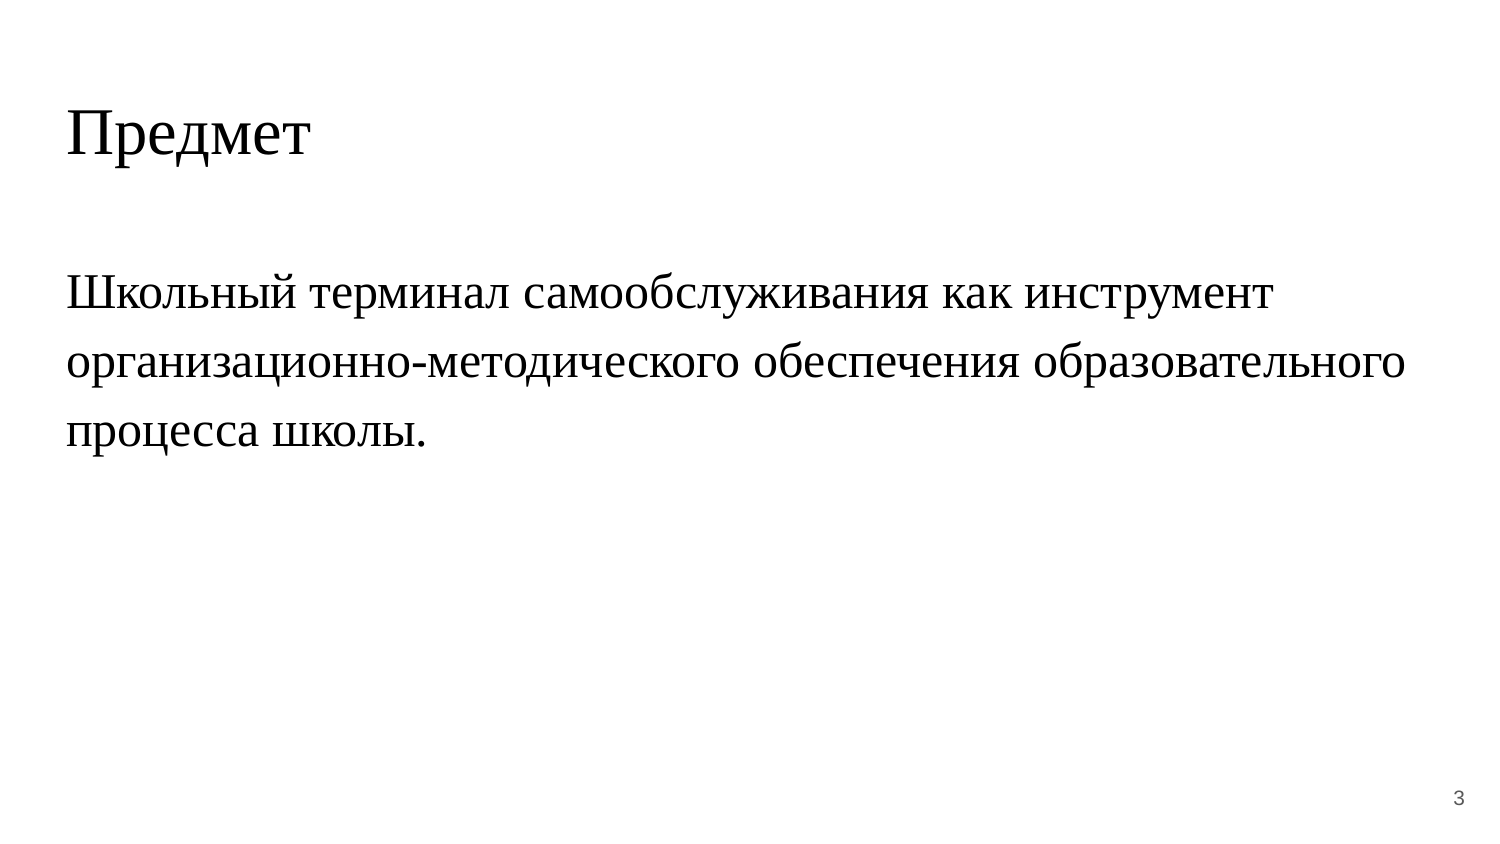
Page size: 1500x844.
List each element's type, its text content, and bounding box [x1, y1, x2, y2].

list Школьный терминал самообслуживания как инструмент организационно-методического обеспечения образовательного процесса школы. [51, 234, 1449, 656]
title Предмет [51, 72, 1449, 167]
slide_number 3 [1389, 764, 1480, 830]
